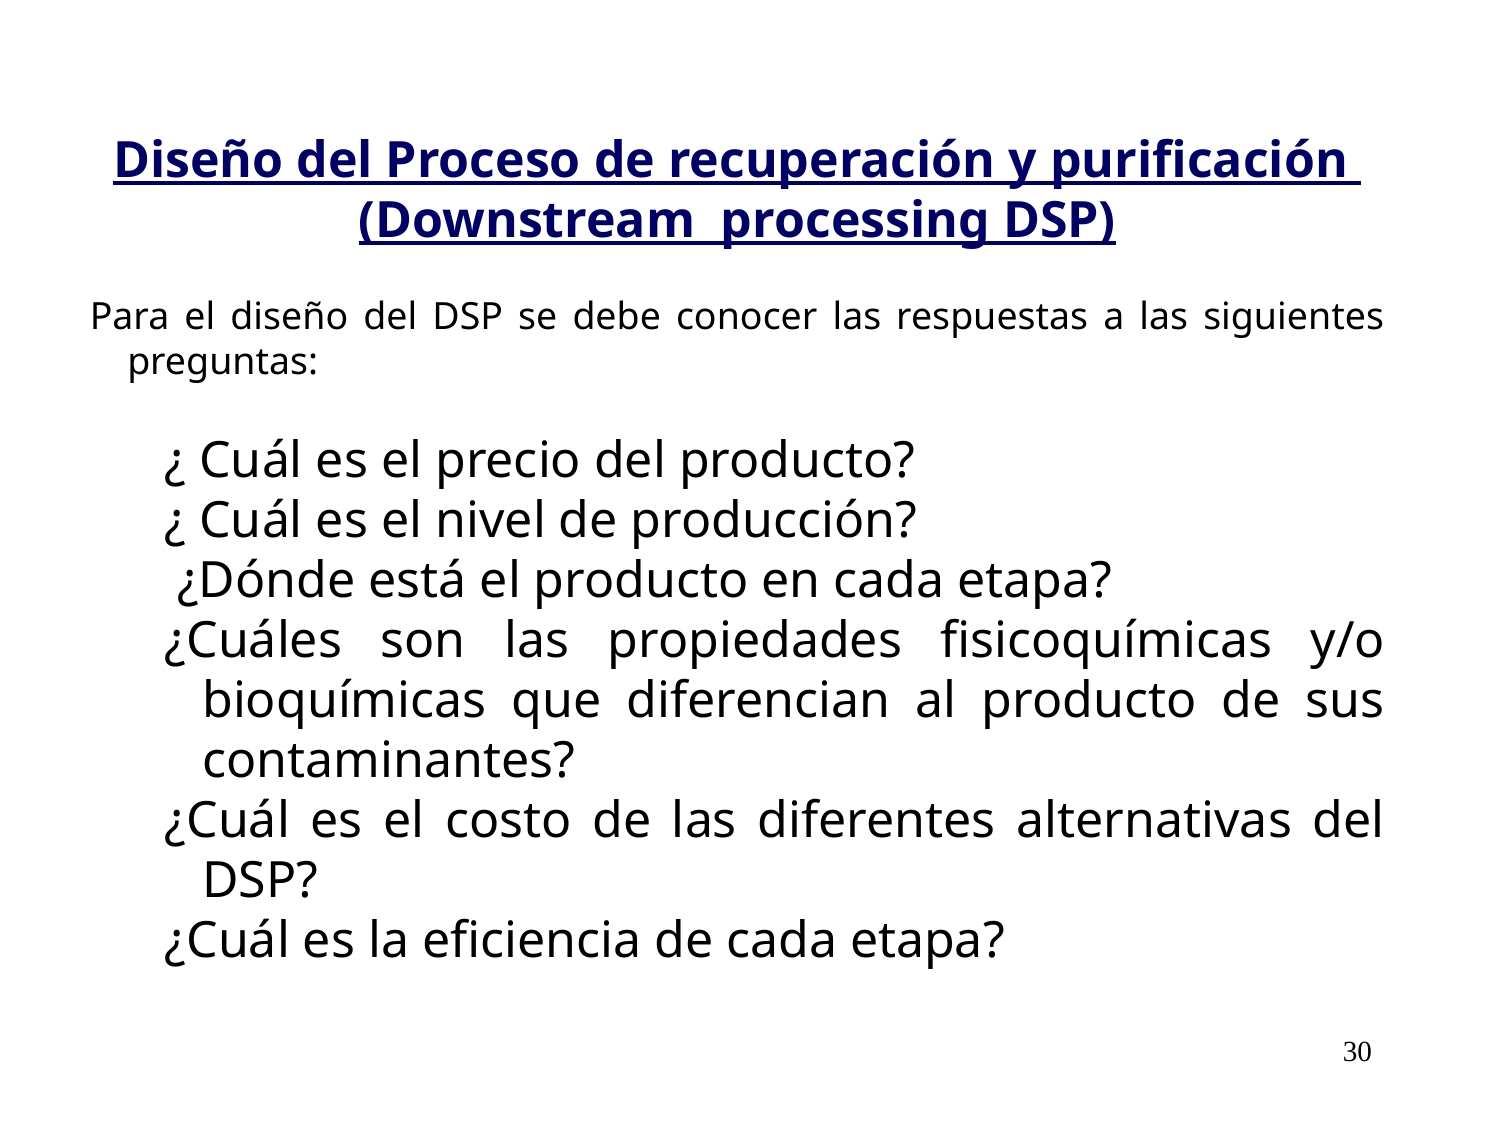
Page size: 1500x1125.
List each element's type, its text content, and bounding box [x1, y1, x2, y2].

text_box Diseño del Proceso de recuperación y purificación (Downstream processing DSP) Para el diseño del DSP se debe conocer las respuestas a las siguientes preguntas: ¿ Cuál es el precio del producto? ¿ Cuál es el nivel de producción? ¿Dónde está el producto en cada etapa? ¿Cuáles son las propiedades fisicoquímicas y/o bioquímicas que diferencian al producto de sus contaminantes? ¿Cuál es el costo de las diferentes alternativas del DSP? ¿Cuál es la eficiencia de cada etapa? [37, 74, 1400, 1035]
slide_number 30 [1074, 1024, 1388, 1101]
